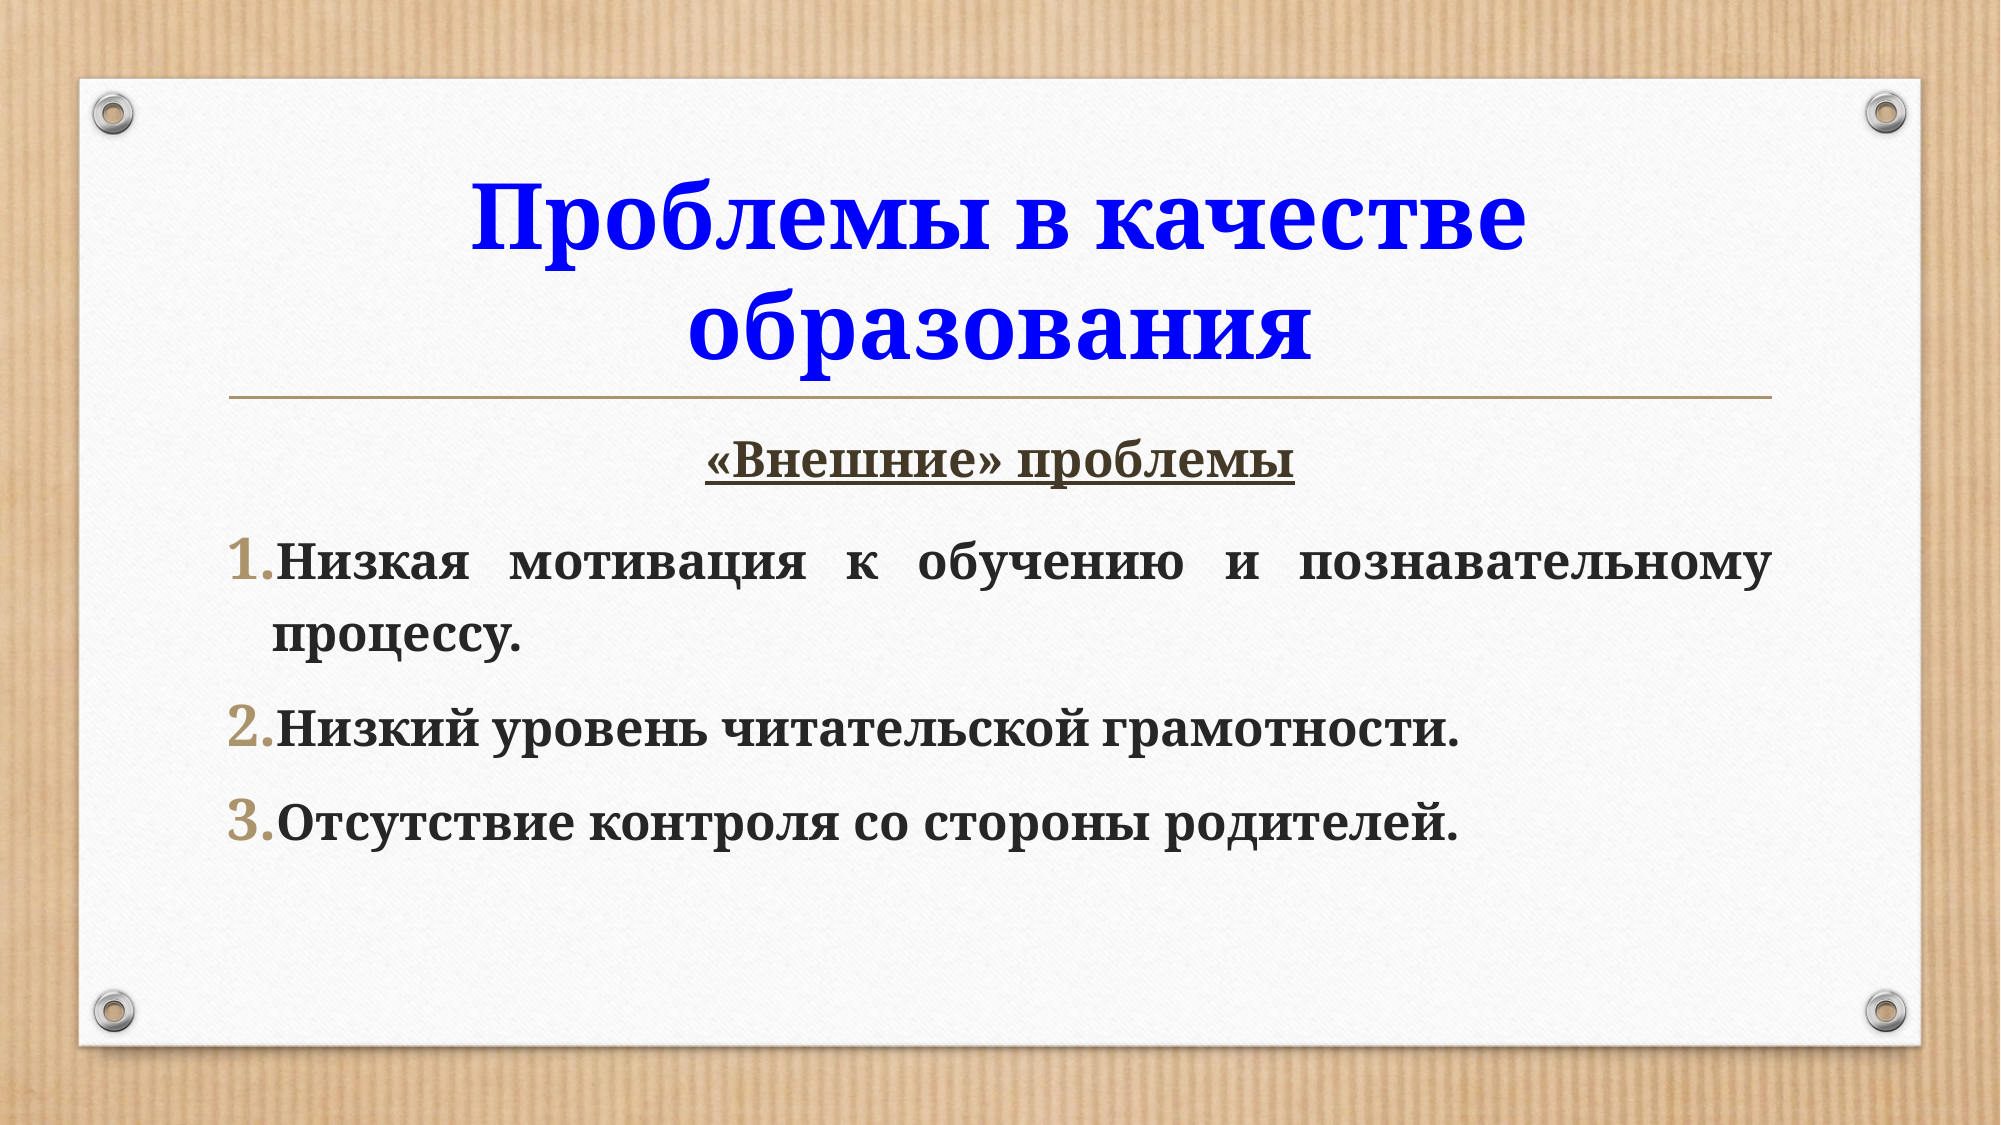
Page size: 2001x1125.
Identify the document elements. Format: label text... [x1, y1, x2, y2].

picture [0, 0, 2001, 1125]
title Проблемы в качестве образования [212, 161, 1788, 375]
list «Внешние» проблемы Низкая мотивация к обучению и познавательному процессу. Низкий уровень читательской грамотности. Отсутствие контроля со стороны родителей. [212, 419, 1788, 964]
